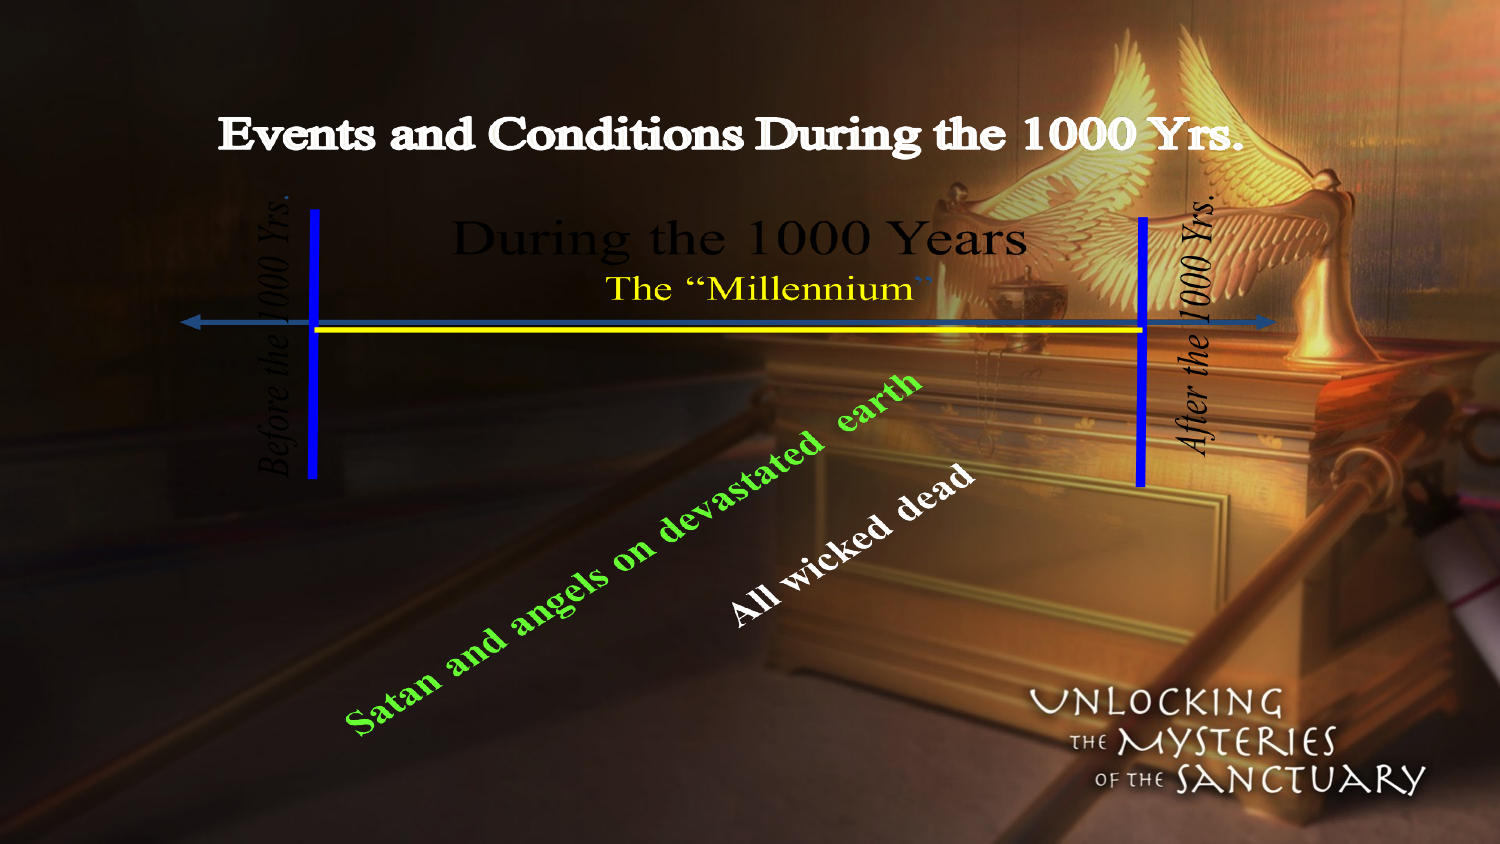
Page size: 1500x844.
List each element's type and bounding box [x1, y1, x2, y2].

list [158, 100, 1298, 775]
picture [0, 0, 1500, 844]
